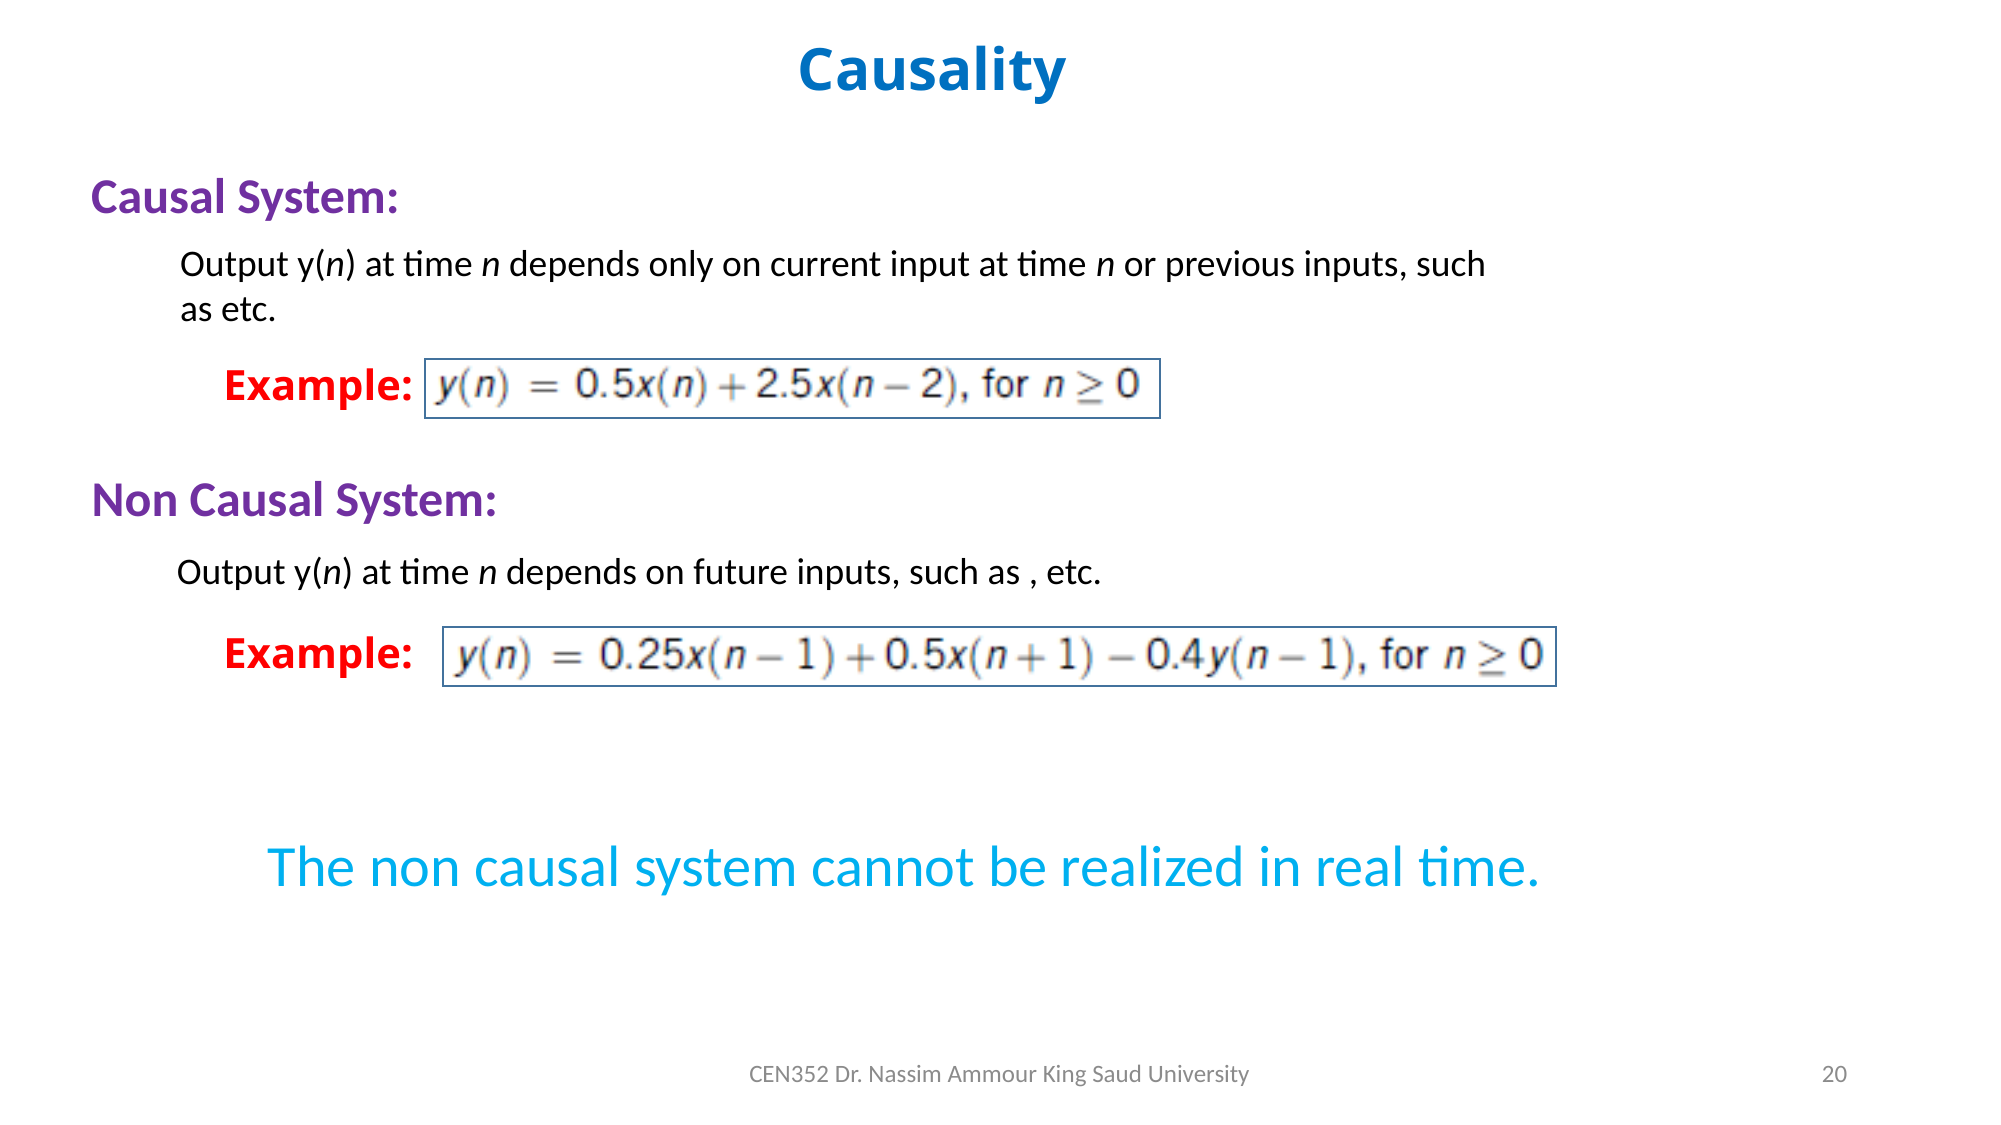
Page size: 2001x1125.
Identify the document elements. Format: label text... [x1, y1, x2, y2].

text_box Causality [783, 24, 1097, 110]
slide_number 20 [1412, 1042, 1863, 1103]
text_box Causal System: [76, 156, 415, 231]
picture [424, 359, 1145, 416]
text_box Non Causal System: [76, 459, 514, 535]
text_box [424, 358, 1161, 419]
text_box Example: [208, 619, 429, 685]
picture [443, 631, 1557, 686]
text_box Example: [208, 351, 429, 416]
footer CEN352 Dr. Nassim Ammour King Saud University [662, 1042, 1338, 1103]
text_box [442, 626, 1557, 687]
text_box The non causal system cannot be realized in real time. [253, 820, 1557, 906]
